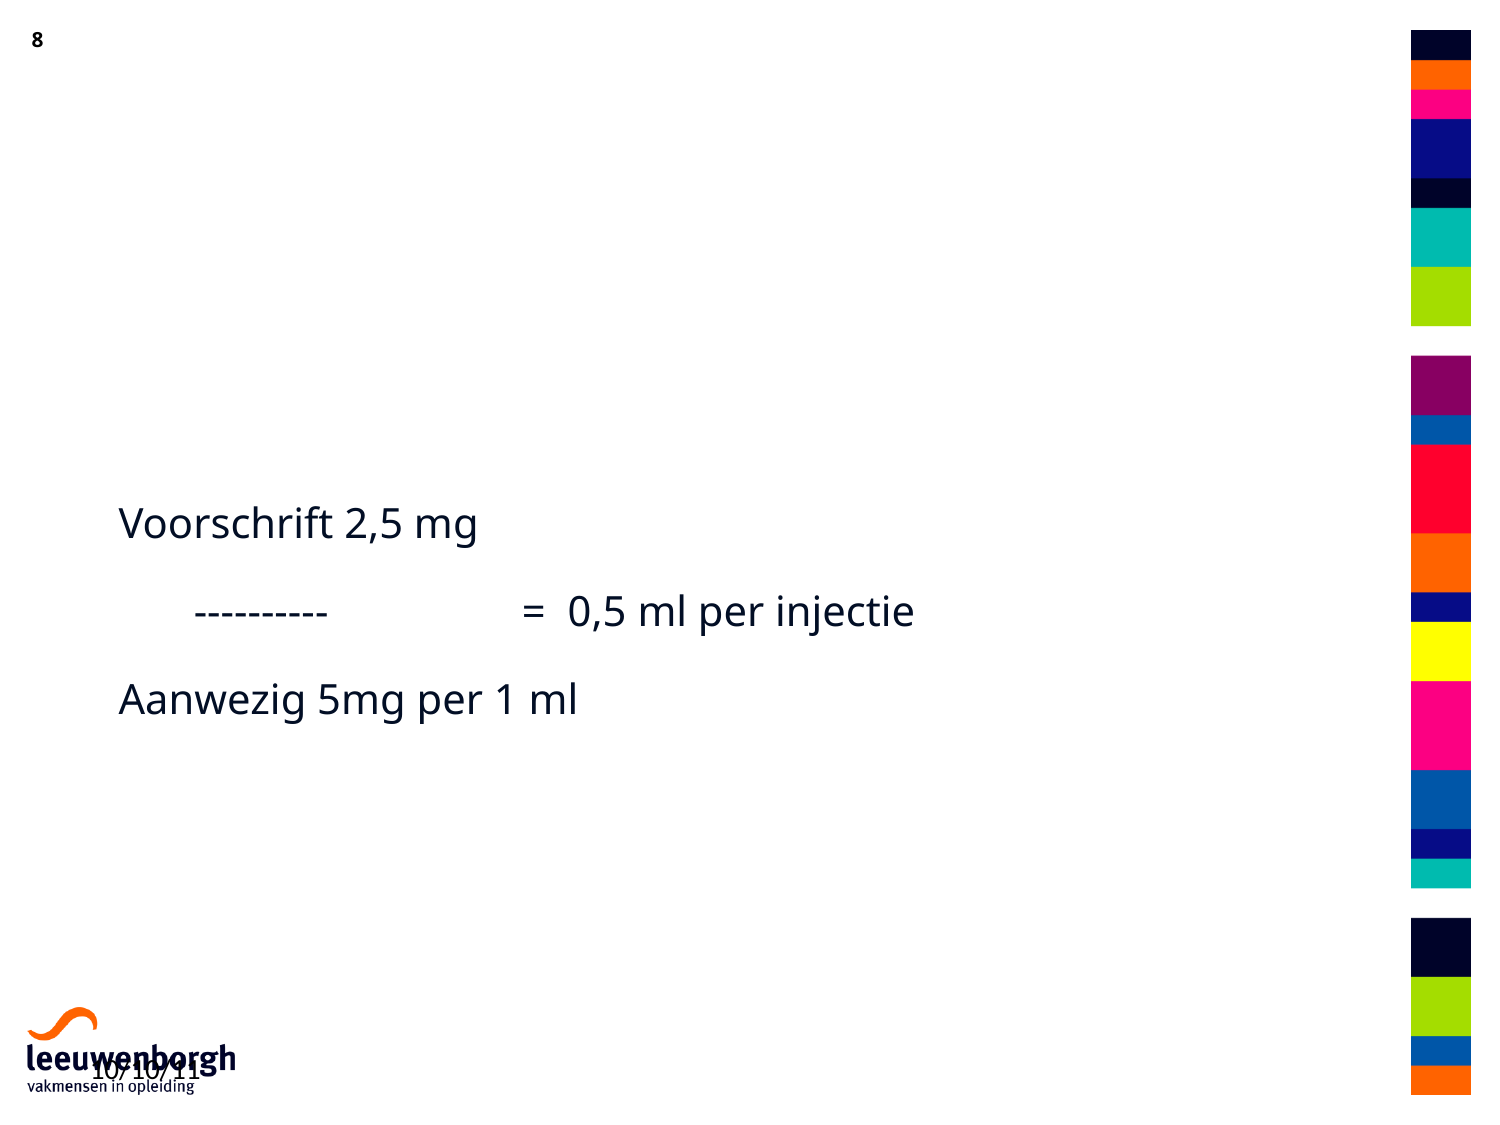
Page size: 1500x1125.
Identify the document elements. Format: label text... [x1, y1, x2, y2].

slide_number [74, 1042, 425, 1103]
list Voorschrift 2,5 mg ---------- = 0,5 ml per injectie Aanwezig 5mg per 1 ml [118, 255, 1394, 724]
picture [1411, 30, 1471, 1095]
picture [27, 1007, 235, 1095]
